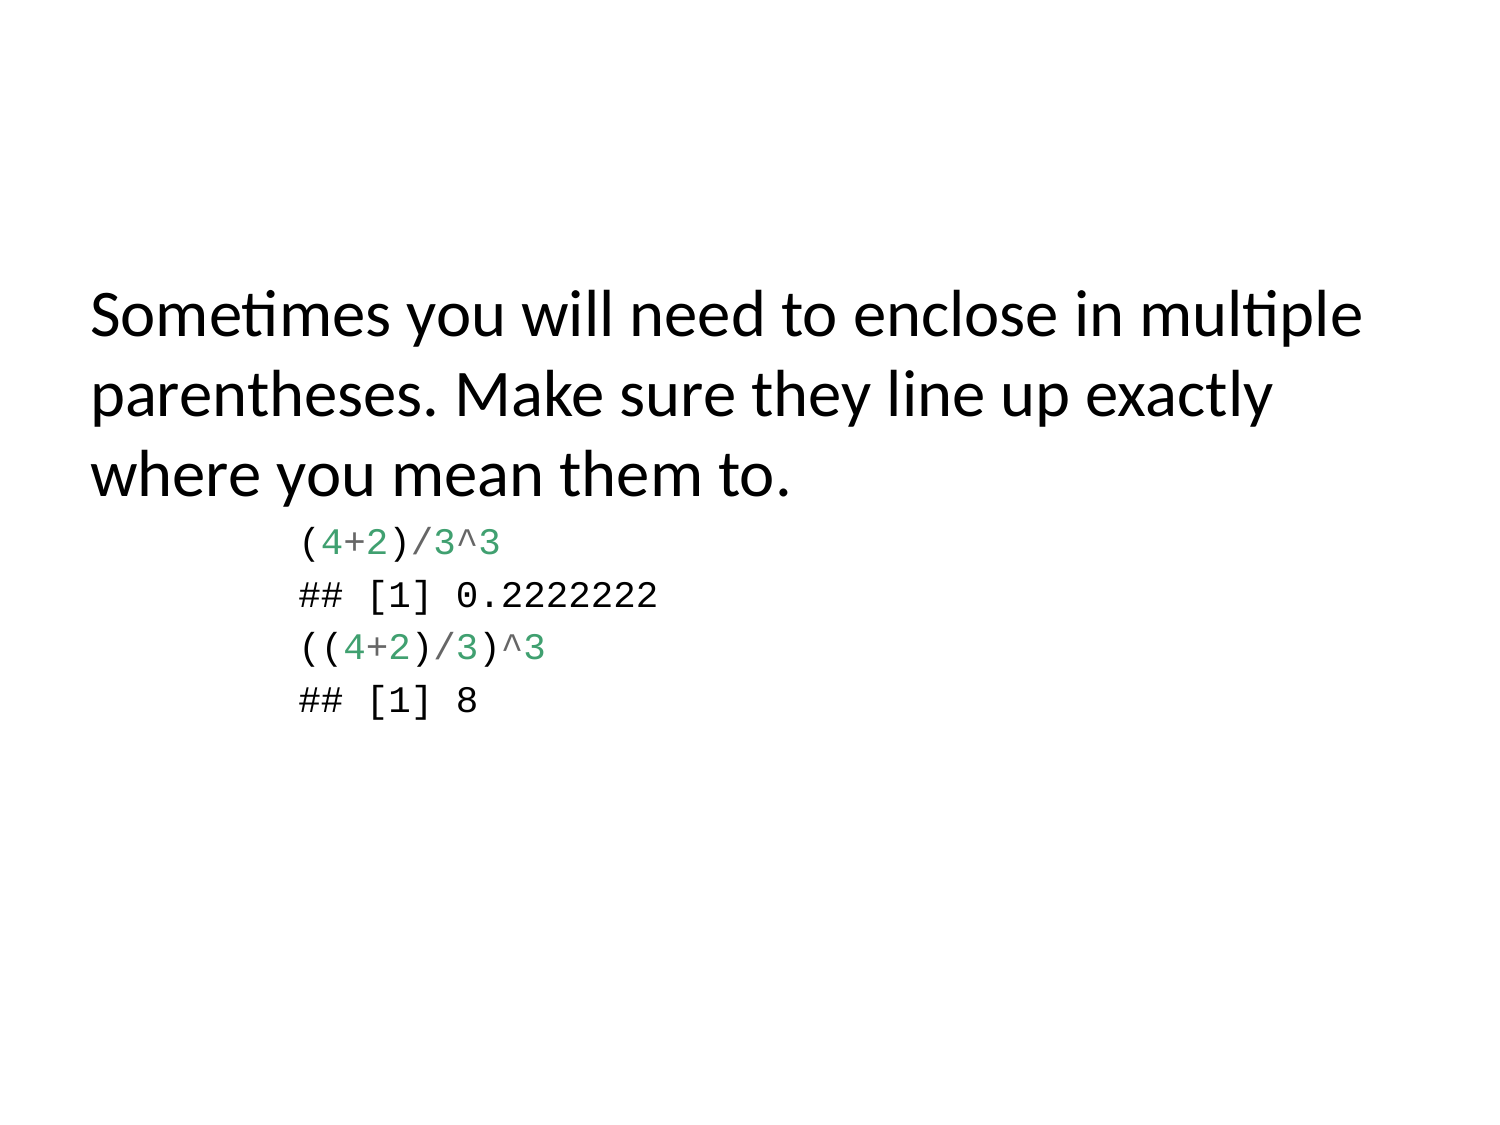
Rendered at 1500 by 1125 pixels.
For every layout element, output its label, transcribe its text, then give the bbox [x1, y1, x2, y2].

list Sometimes you will need to enclose in multiple parentheses. Make sure they line up exactly where you mean them to. (4+2)/3^3 ## [1] 0.2222222 ((4+2)/3)^3 ## [1] 8 [75, 262, 1425, 1005]
